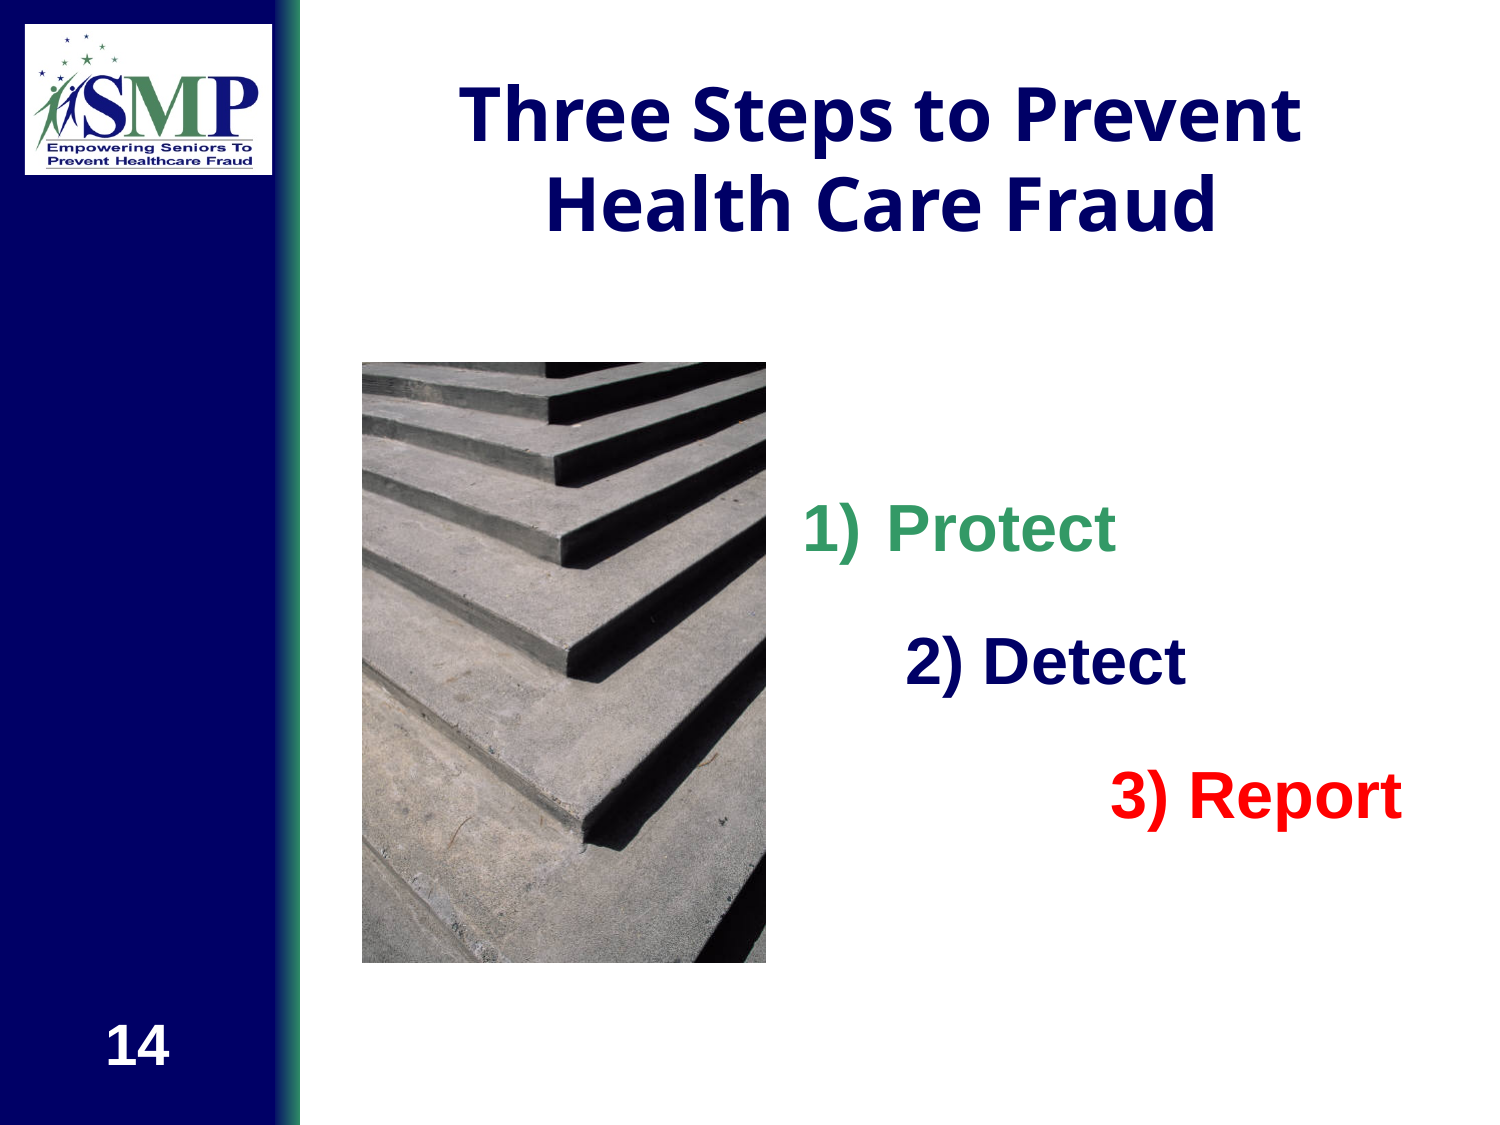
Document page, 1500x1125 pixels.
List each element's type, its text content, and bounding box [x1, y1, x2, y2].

slide_number 14 [0, 999, 276, 1076]
picture [362, 362, 766, 963]
list Protect 2) Detect 3) Report [787, 437, 1425, 950]
picture [24, 24, 273, 175]
title Three Steps to Prevent Health Care Fraud [337, 62, 1425, 250]
